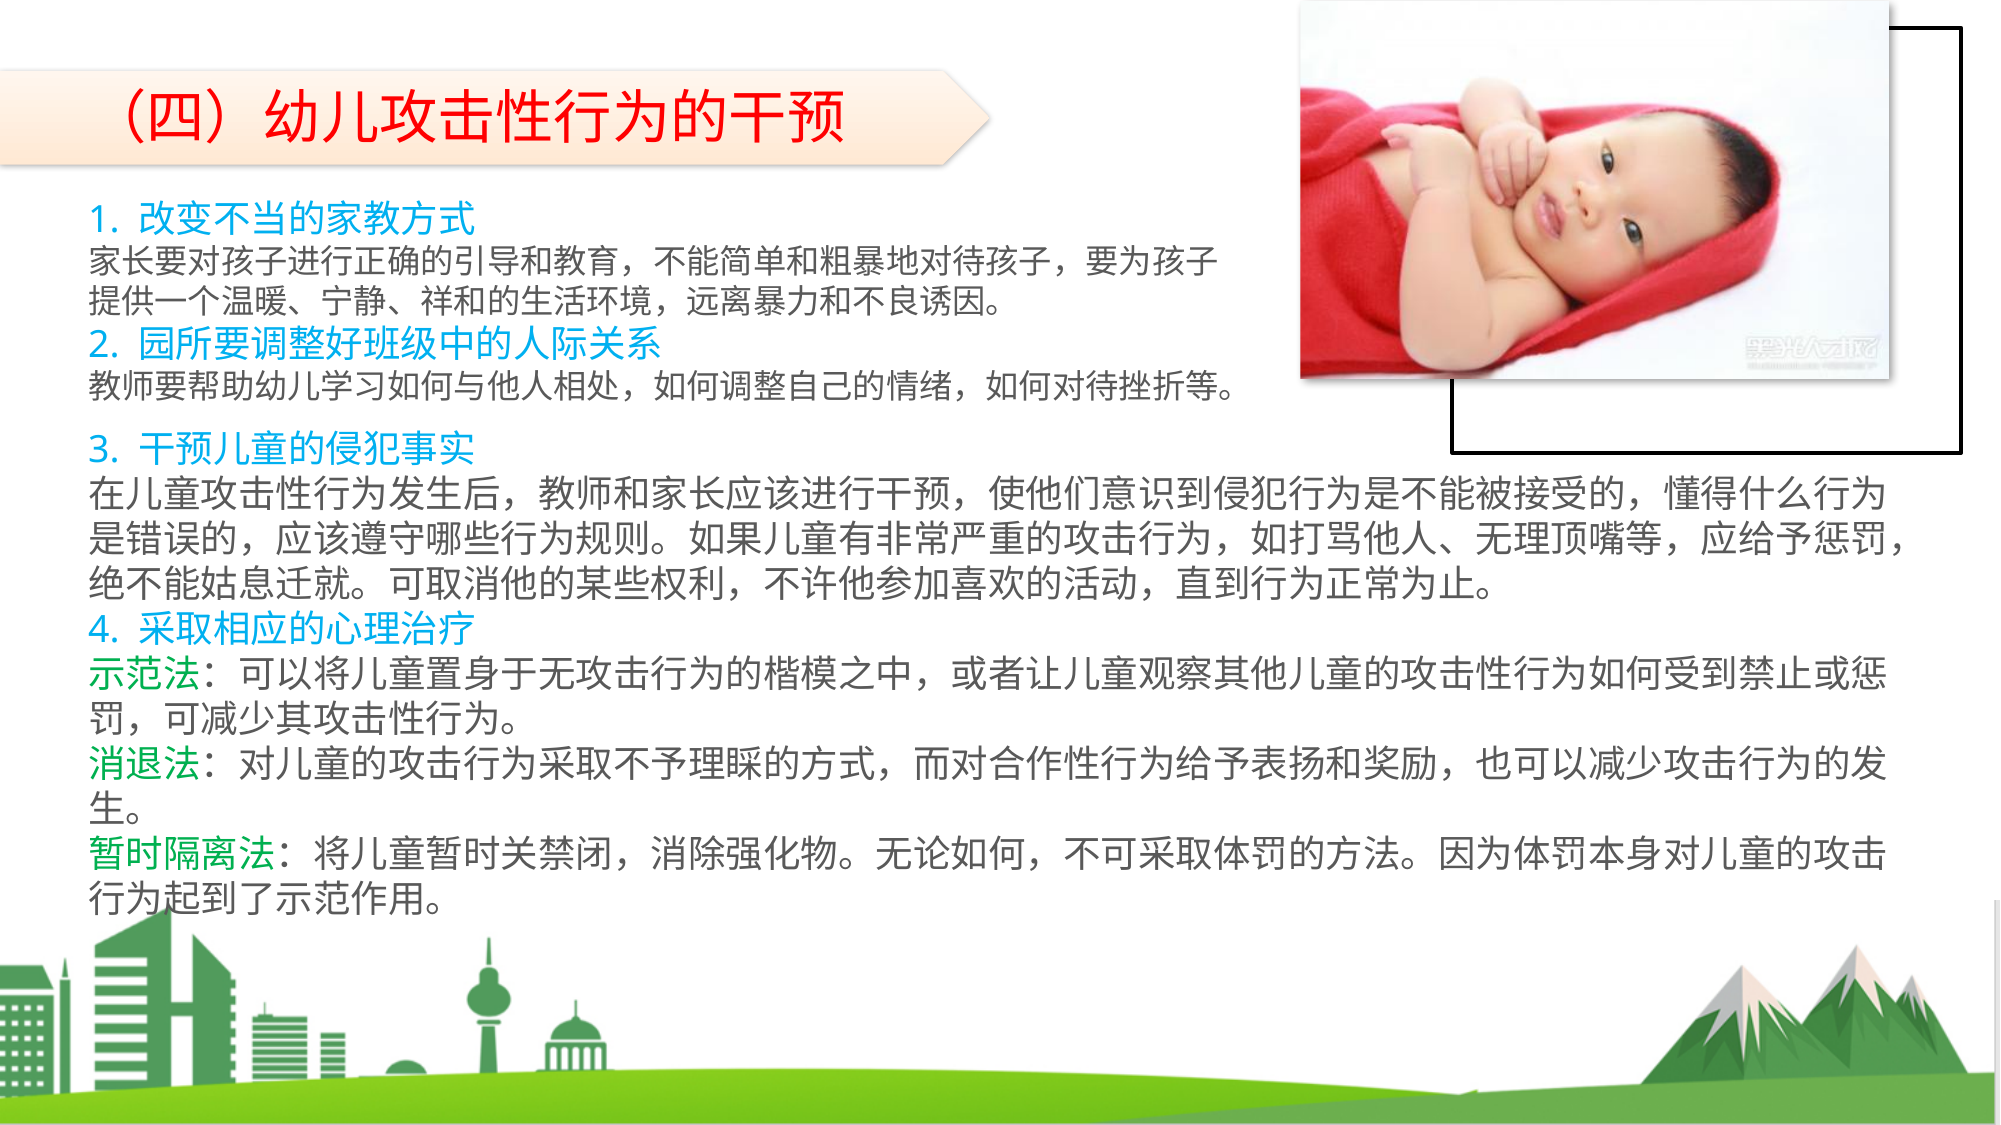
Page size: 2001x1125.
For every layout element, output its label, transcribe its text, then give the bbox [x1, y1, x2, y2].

text_box [0, 70, 946, 166]
text_box [1450, 26, 1963, 455]
text_box [1298, 0, 1891, 381]
picture [0, 900, 2000, 1125]
text_box 3. 干预儿童的侵犯事实 在儿童攻击性行为发生后，教师和家长应该进行干预，使他们意识到侵犯行为是不能被接受的，懂得什么行为是错误的，应该遵守哪些行为规则。如果儿童有非常严重的攻击行为，如打骂他人、无理顶嘴等，应给予惩罚，绝不能姑息迁就。可取消他的某些权利，不许他参加喜欢的活动，直到行为正常为止。 4. 采取相应的心理治疗 示范法：可以将儿童置身于无攻击行为的楷模之中，或者让儿童观察其他儿童的攻击性行为如何受到禁止或惩罚，可减少其攻击性行为。 消退法：对儿童的攻击行为采取不予理睬的方式，而对合作性行为给予表扬和奖励，也可以减少攻击行为的发生。 暂时隔离法：将儿童暂时关禁闭，消除强化物。无论如何，不可采取体罚的方法。因为体罚本身对儿童的攻击行为起到了示范作用。 [73, 418, 1908, 897]
text_box （四）幼儿攻击性行为的干预 1. 改变不当的家教方式 家长要对孩子进行正确的引导和教育，不能简单和粗暴地对待孩子，要为孩子提供一个温暖、宁静、祥和的生活环境，远离暴力和不良诱因。 2. 园所要调整好班级中的人际关系 教师要帮助幼儿学习如何与他人相处，如何调整自己的情绪，如何对待挫折等。 [73, 73, 1258, 413]
